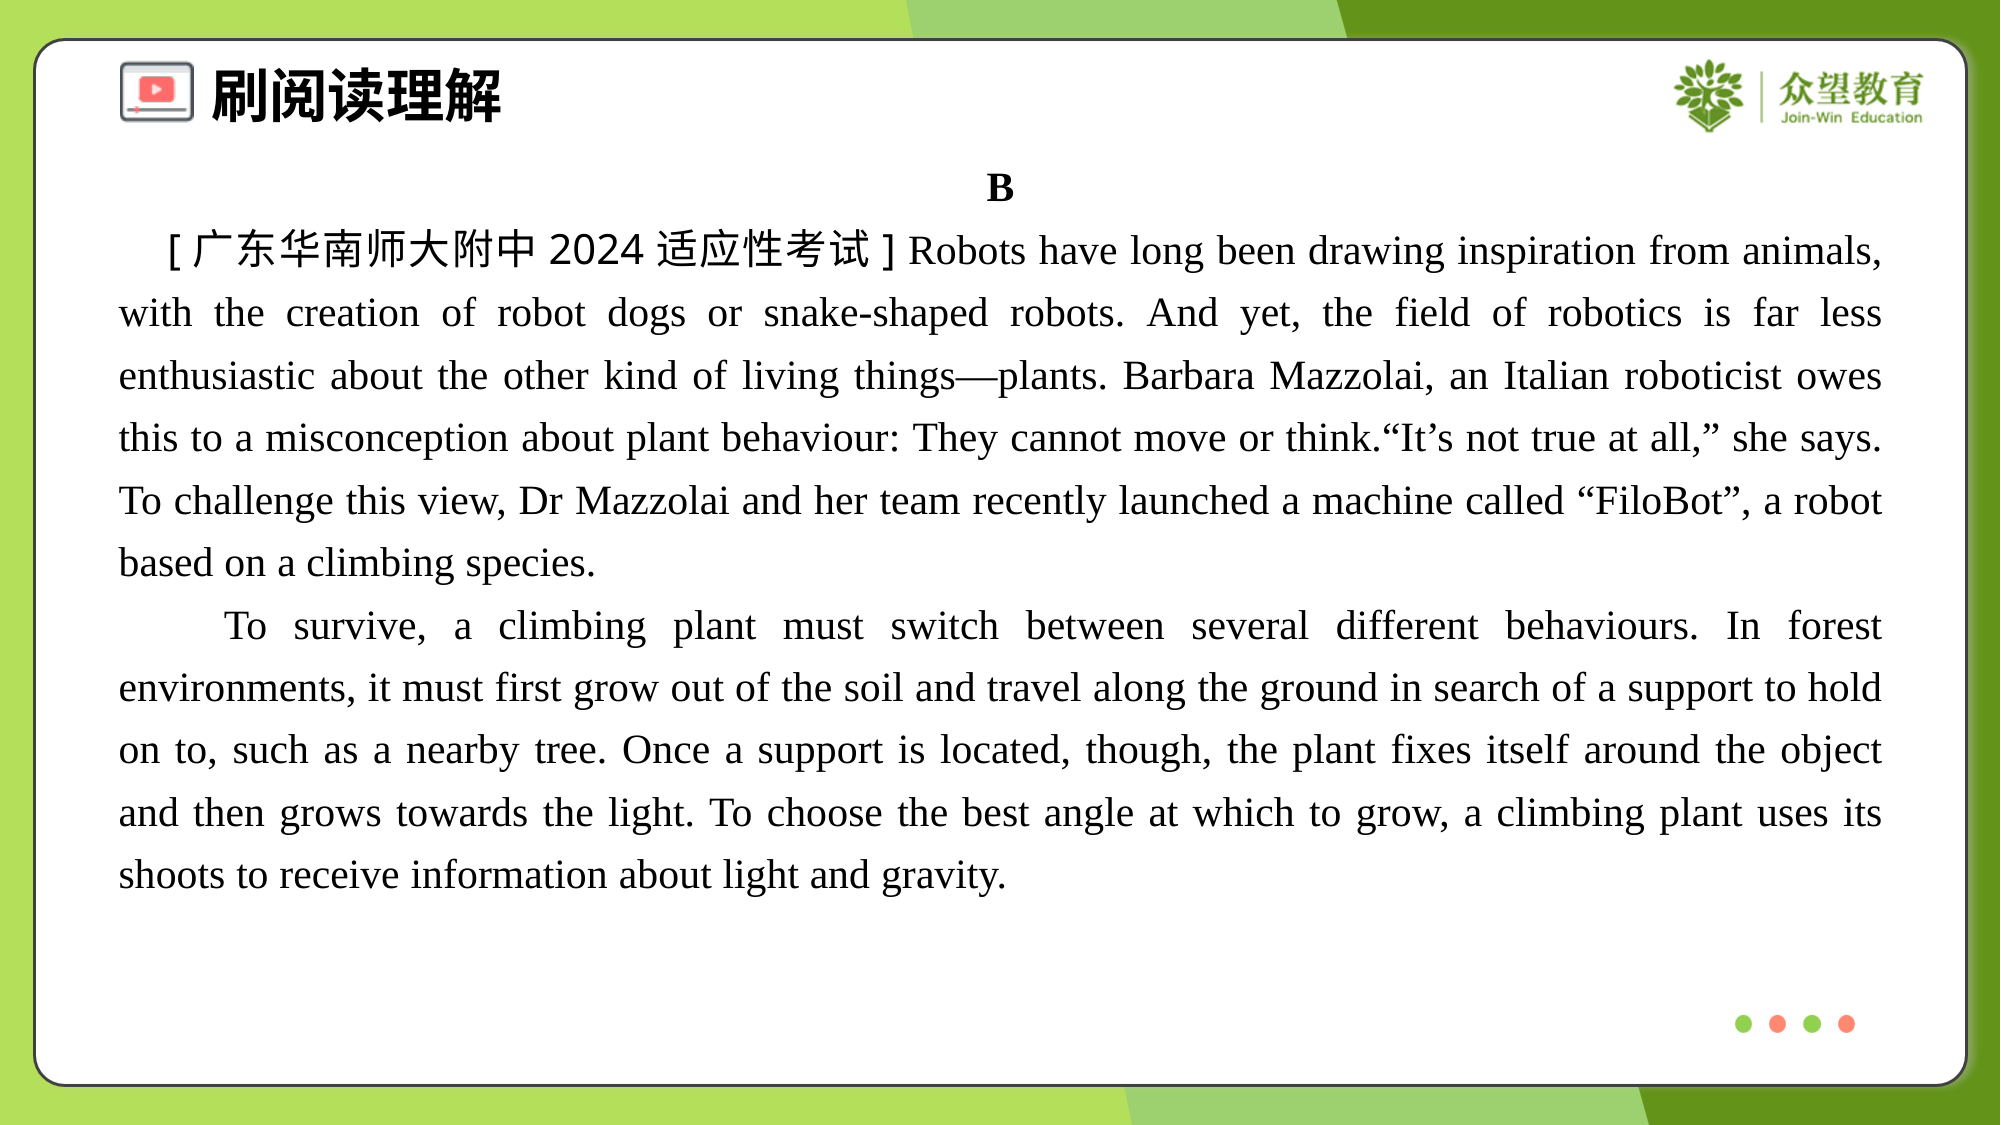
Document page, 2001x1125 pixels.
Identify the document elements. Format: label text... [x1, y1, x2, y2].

picture [0, 0, 2000, 1125]
text_box B [广东华南师大附中2024适应性考试] Robots have long been drawing inspiration from animals, with the creation of robot dogs or snake-shaped robots. And yet, the field of robotics is far less enthusiastic about the other kind of living things—plants. Barbara Mazzolai, an Italian roboticist owes this to a misconception about plant behaviour: They cannot move or think.“It’s not true at all,” she says. To challenge this view, Dr Mazzolai and her team recently launched a machine called “FiloBot”, a robot based on a climbing species. To survive, a climbing plant must switch between several different behaviours. In forest environments, it must first grow out of the soil and travel along the ground in search of a support to hold on to, such as a nearby tree. Once a support is located, though, the plant fixes itself around the object and then grows towards the light. To choose the best angle at which to grow, a climbing plant uses its shoots to receive information about light and gravity. [118, 147, 1883, 898]
